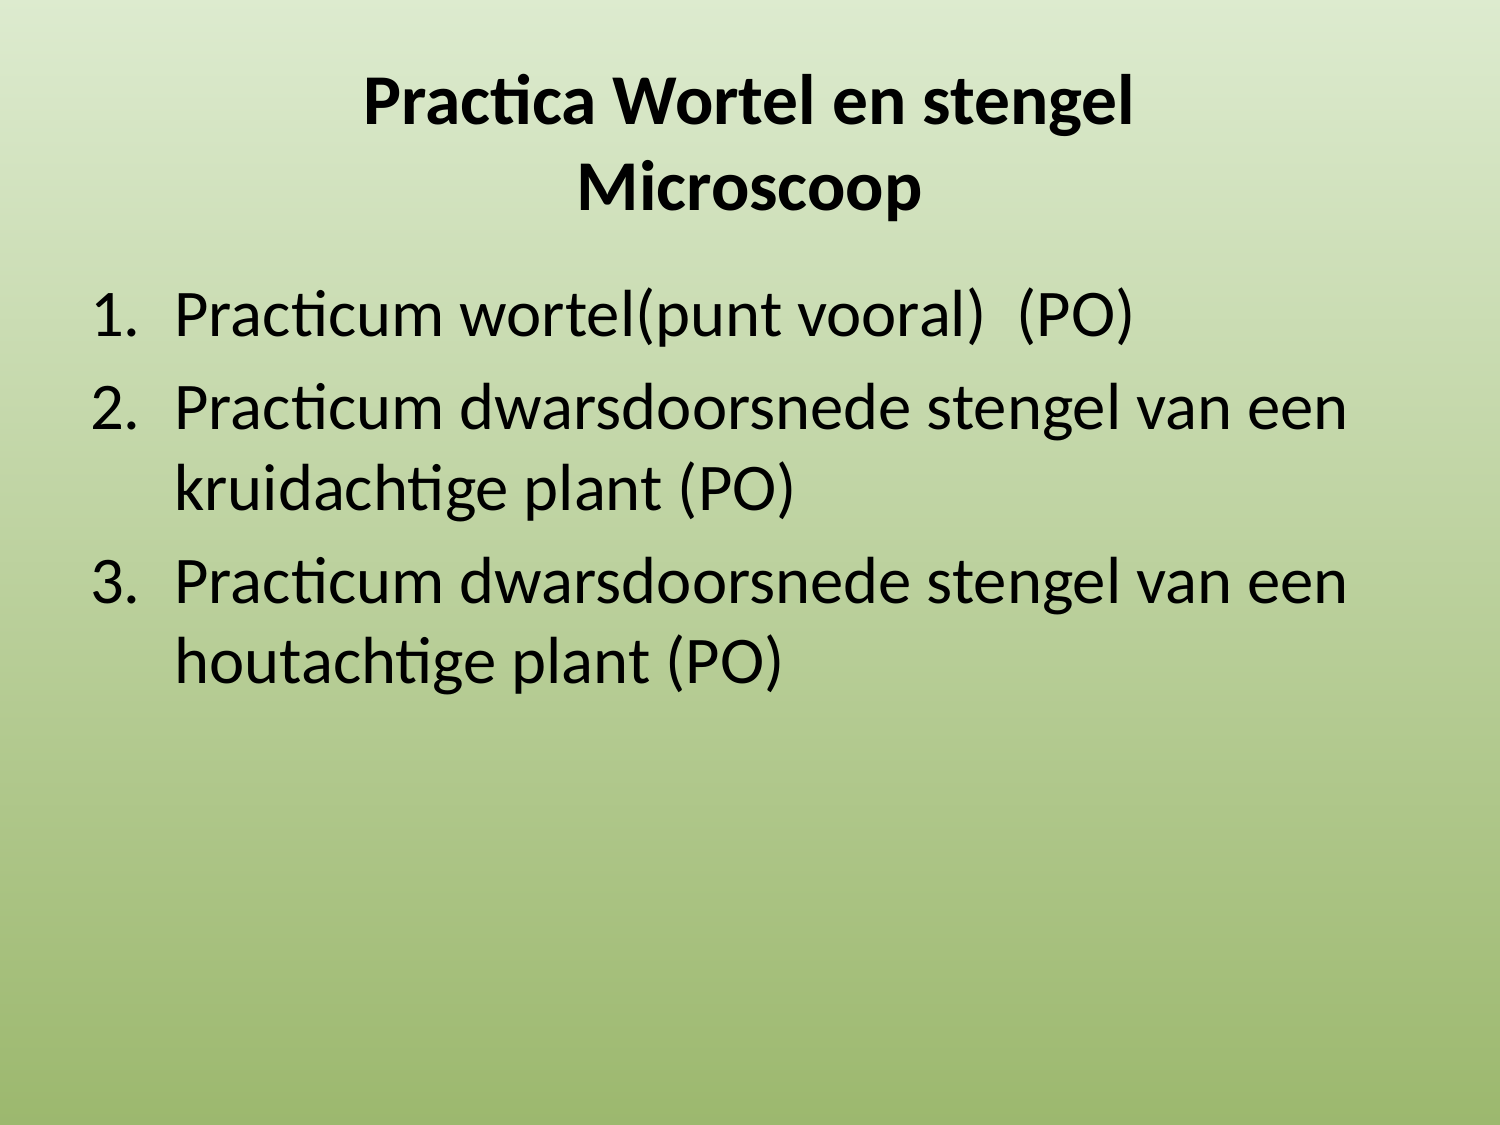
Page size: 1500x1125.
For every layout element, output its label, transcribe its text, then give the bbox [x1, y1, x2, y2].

list Practicum wortel(punt vooral) (PO) Practicum dwarsdoorsnede stengel van een kruidachtige plant (PO) Practicum dwarsdoorsnede stengel van een houtachtige plant (PO) [75, 262, 1425, 1005]
title Practica Wortel en stengel Microscoop [75, 45, 1425, 233]
